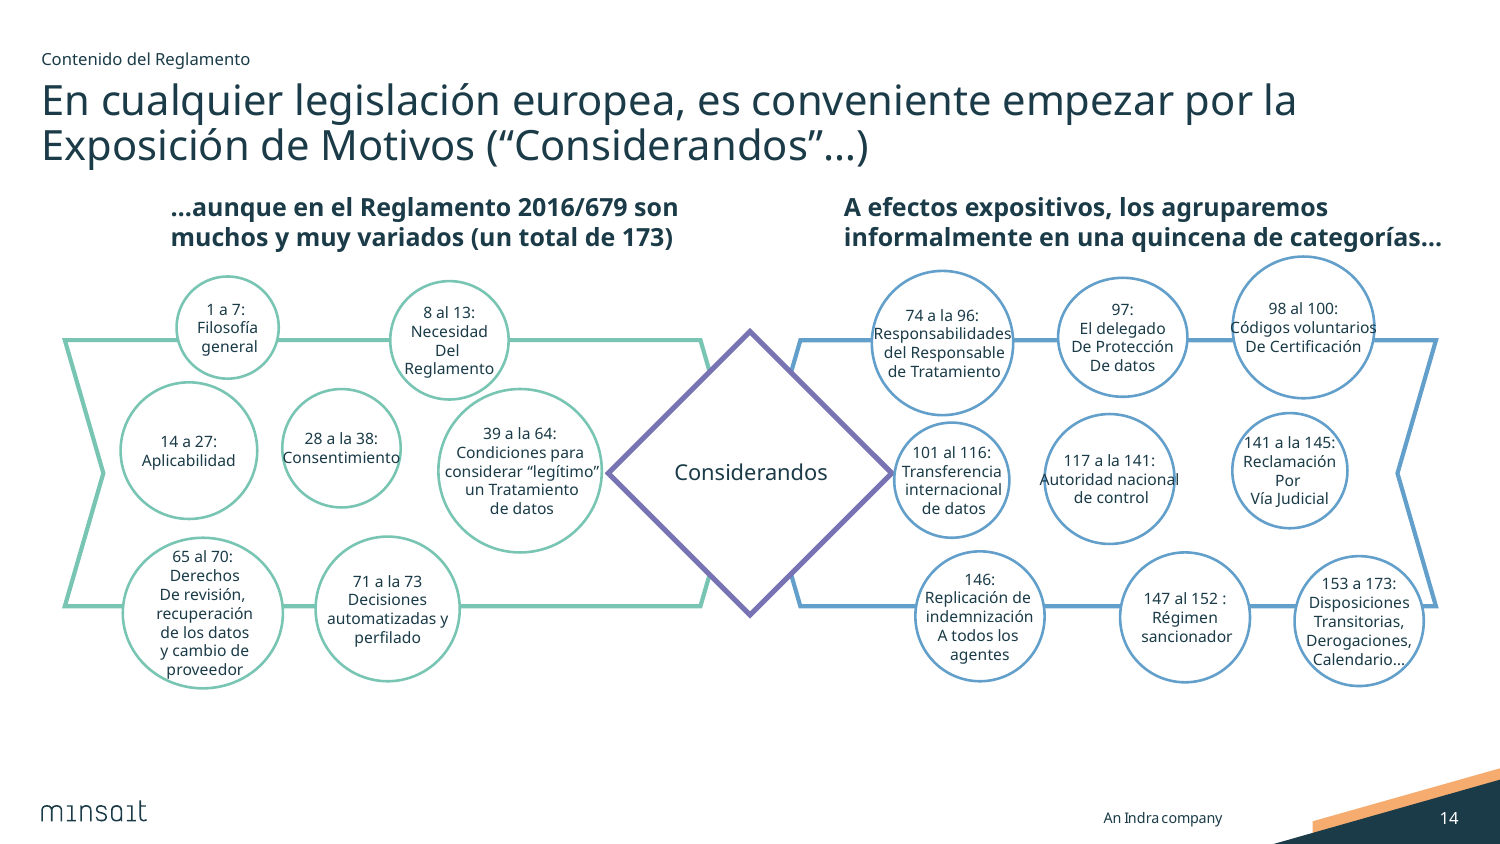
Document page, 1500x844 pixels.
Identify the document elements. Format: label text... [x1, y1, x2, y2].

text_box [791, 340, 1436, 607]
text_box 147 al 152 : Régimen sancionador [1119, 551, 1252, 684]
text_box [859, 438, 893, 508]
list Contenido del Reglamento [41, 43, 1459, 75]
text_box 146: Replicación de indemnización A todos los agentes [914, 550, 1046, 683]
text_box 117 a la 141: Autoridad nacional de control [1043, 413, 1176, 545]
text_box 101 al 116: Transferencia internacional de datos [893, 421, 1011, 539]
title En cualquier legislación europea, es conveniente empezar por la Exposición de Motivos (“Considerandos”…) [41, 79, 1459, 193]
text_box 39 a la 64: Condiciones para considerar “legítimo” un Tratamiento de datos [437, 387, 603, 554]
text_box 97: El delegado De Protección De datos [1057, 276, 1189, 398]
text_box 141 a la 145: Reclamación Por Vía Judicial [1231, 412, 1349, 530]
text_box [659, 330, 842, 421]
text_box 71 a la 73 Decisiones automatizadas y perfilado [314, 535, 461, 683]
text_box 8 al 13: Necesidad Del Reglamento [389, 280, 510, 401]
text_box 14 a 27: Aplicabilidad [119, 381, 259, 521]
text_box 74 a la 96: Responsabilidades del Responsable de Tratamiento [870, 269, 1015, 417]
text_box 98 al 100: Códigos voluntarios De Certificación [1231, 266, 1376, 400]
text_box A efectos expositivos, los agruparemos informalmente en una quincena de categorías… [832, 185, 1459, 266]
text_box 1 a 7: Filosofía general [175, 275, 280, 380]
text_box 153 a 173: Disposiciones Transitorias, Derogaciones, Calendario… [1293, 555, 1425, 688]
text_box [654, 521, 846, 617]
text_box [606, 437, 643, 510]
text_box 28 a la 38: Consentimiento [281, 388, 402, 509]
text_box 65 al 70: Derechos De revisión, recuperación de los datos y cambio de proveedor [121, 536, 284, 690]
text_box …aunque en el Reglamento 2016/679 son muchos y muy variados (un total de 173) [159, 185, 711, 266]
text_box [64, 340, 710, 607]
text_box Considerandos [643, 421, 859, 521]
